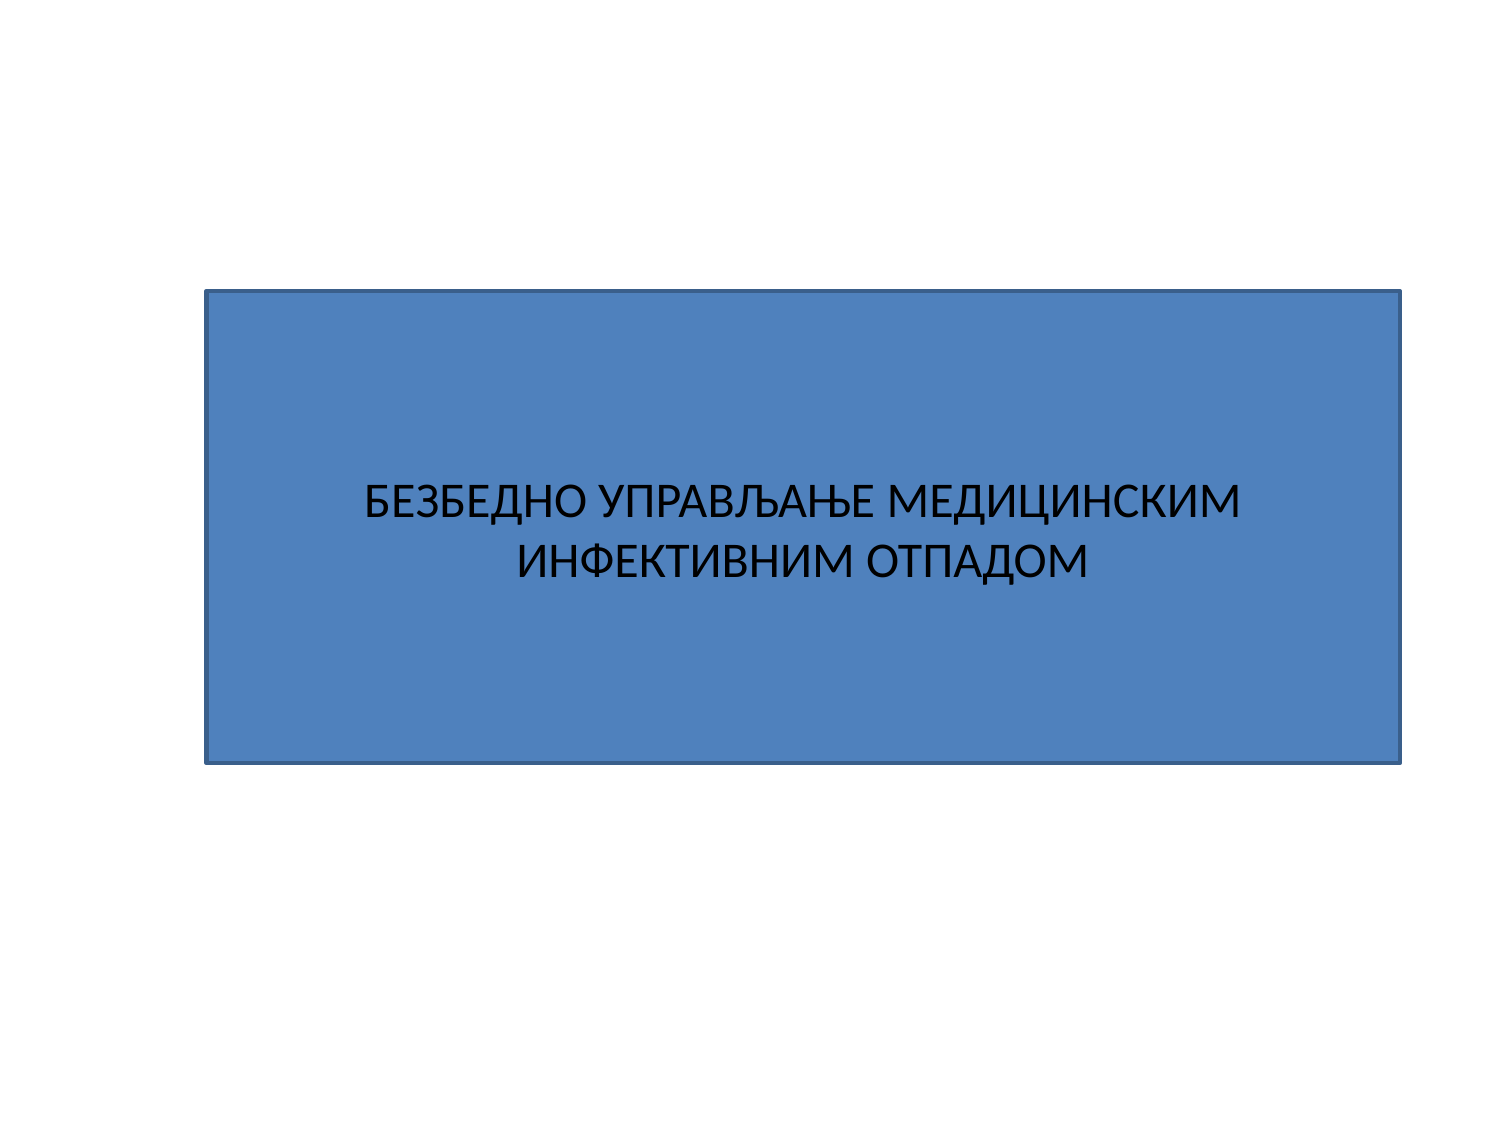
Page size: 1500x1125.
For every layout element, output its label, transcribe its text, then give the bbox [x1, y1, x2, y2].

text_box БЕЗБЕДНО УПРАВЉАЊЕ МЕДИЦИНСКИМ ИНФЕКТИВНИМ ОТПАДОМ [204, 289, 1402, 765]
